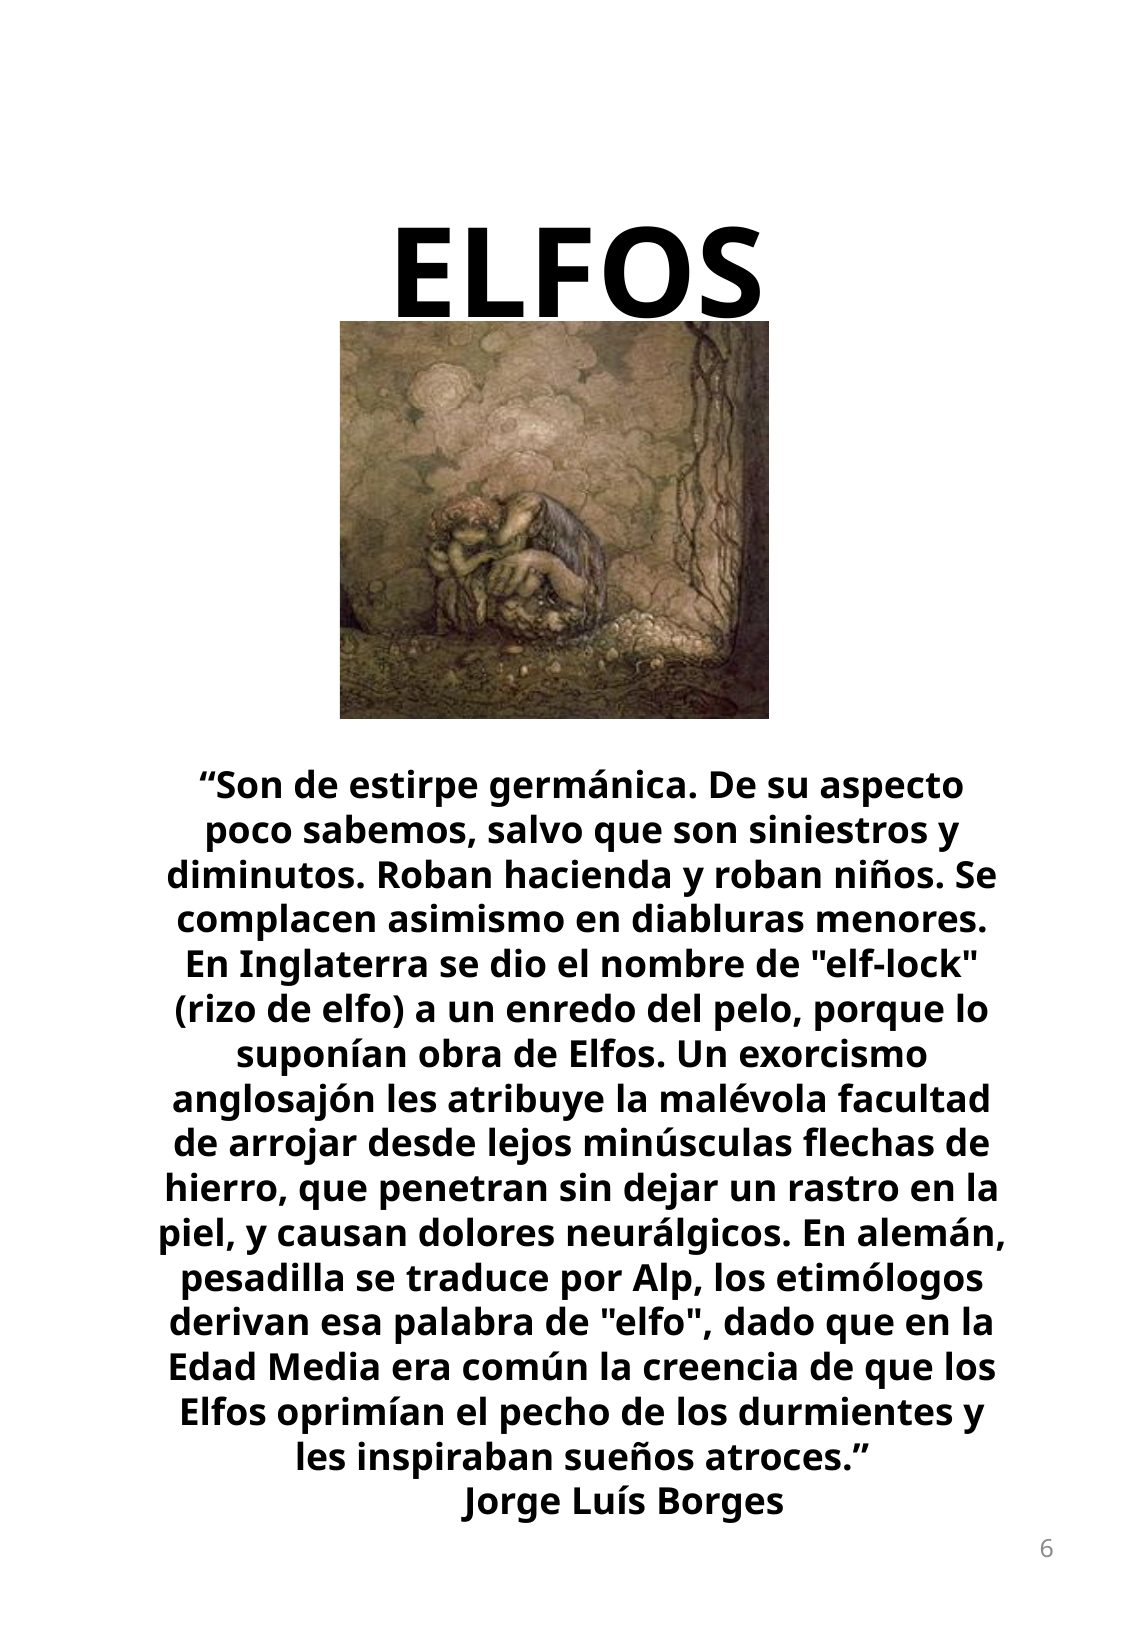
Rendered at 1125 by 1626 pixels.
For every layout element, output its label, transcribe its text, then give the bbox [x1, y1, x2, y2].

text_box “Son de estirpe germánica. De su aspecto poco sabemos, salvo que son siniestros y diminutos. Roban hacienda y roban niños. Se complacen asimismo en diabluras menores. En Inglaterra se dio el nombre de "elf-lock" (rizo de elfo) a un enredo del pelo, porque lo suponían obra de Elfos. Un exorcismo anglosajón les atribuye la malévola facultad de arrojar desde lejos minúsculas flechas de hierro, que penetran sin dejar un rastro en la piel, y causan dolores neurálgicos. En alemán, pesadilla se traduce por Alp, los etimólogos derivan esa palabra de "elfo", dado que en la Edad Media era común la creencia de que los Elfos oprimían el pecho de los durmientes y les inspiraban sueños atroces.” Jorge Luís Borges [140, 753, 1025, 1567]
title ELFOS [210, 167, 943, 368]
slide_number 6 [806, 1506, 1069, 1593]
picture [339, 320, 770, 719]
